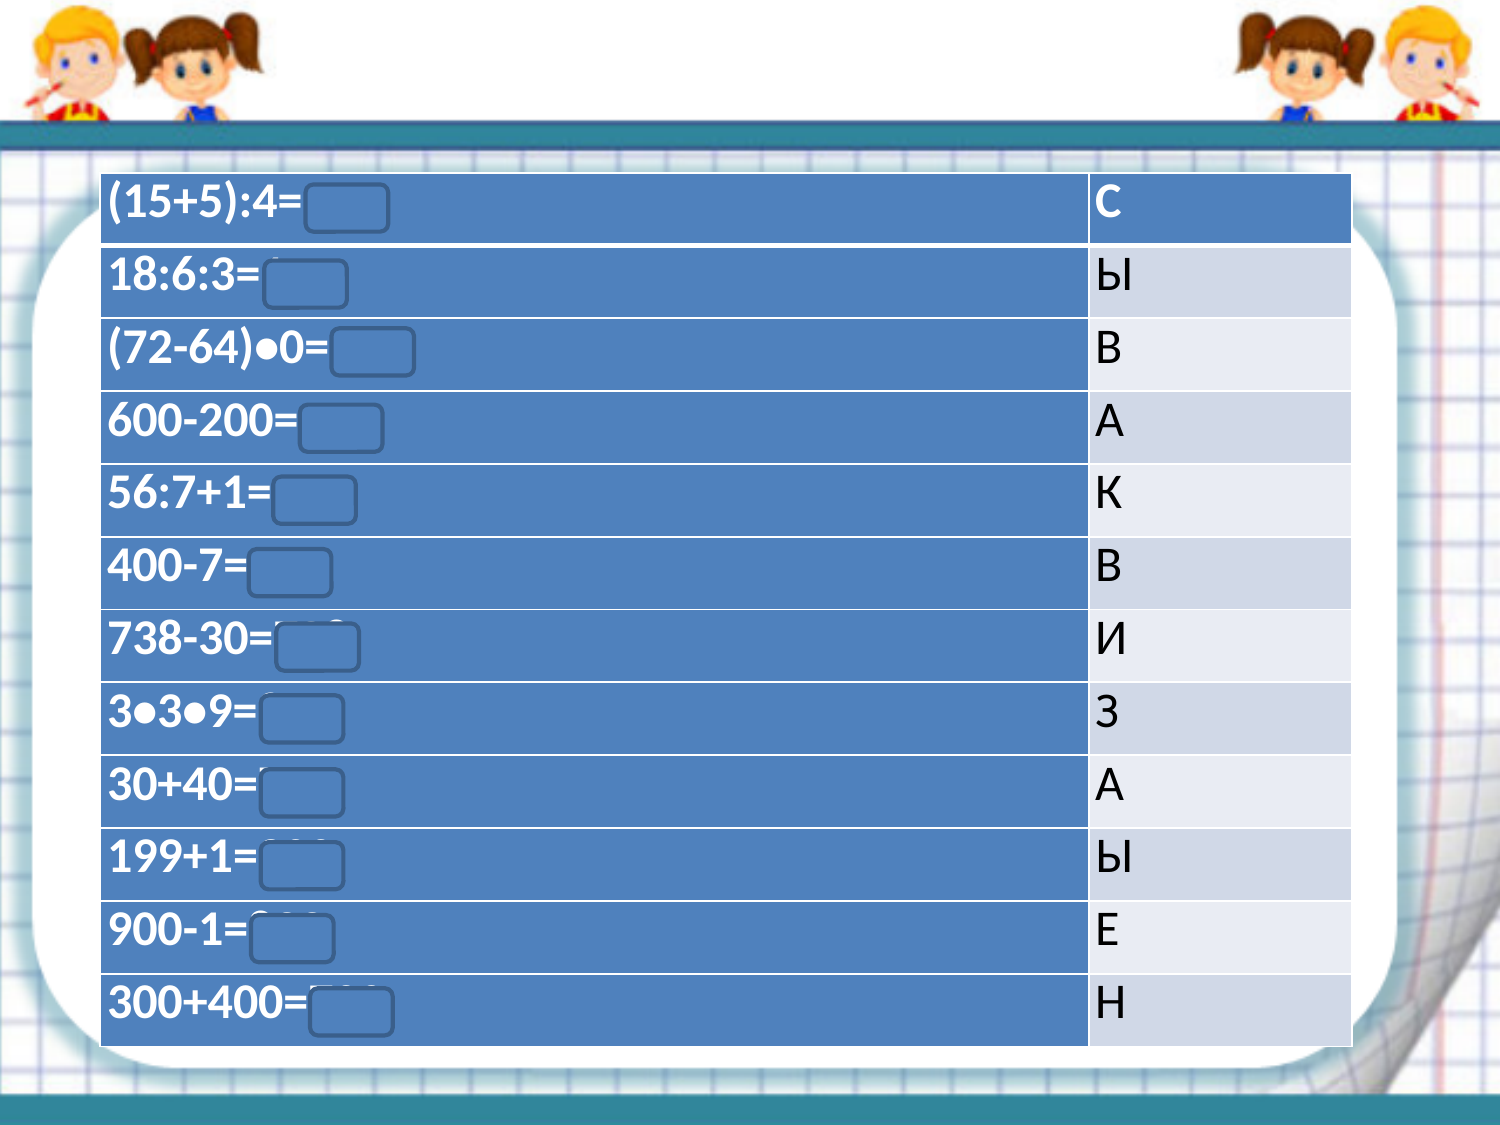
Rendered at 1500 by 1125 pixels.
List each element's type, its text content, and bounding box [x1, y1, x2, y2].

table_cell 738-30=708 [101, 610, 1088, 681]
text_box [303, 182, 391, 234]
table_cell 18:6:3=1 [101, 248, 1088, 317]
text_box [329, 326, 417, 378]
text_box [262, 258, 349, 310]
table_cell 199+1=200 [101, 829, 1088, 900]
picture [0, 0, 1500, 1125]
table_cell 300+400=700 [101, 975, 1088, 1046]
table_cell Ы [1090, 248, 1351, 317]
table_cell (72-64)•0=0 [101, 319, 1088, 390]
table_cell К [1090, 465, 1351, 536]
table_header С [1090, 174, 1351, 243]
text_box [258, 840, 346, 892]
table_cell В [1090, 319, 1351, 390]
table_cell 3•3•9=81 [101, 683, 1088, 754]
table_cell А [1090, 392, 1351, 463]
table_cell И [1090, 610, 1351, 681]
text_box [307, 986, 395, 1038]
table_cell В [1090, 538, 1351, 609]
table_cell Н [1090, 975, 1351, 1046]
table_cell Ы [1090, 829, 1351, 900]
text_box [297, 402, 385, 454]
table_cell 30+40=70 [101, 756, 1088, 827]
text_box [258, 767, 346, 819]
table_cell 900-1=899 [101, 902, 1088, 973]
text_box [274, 621, 362, 673]
text_box [271, 474, 358, 526]
table_cell З [1090, 683, 1351, 754]
text_box [258, 693, 346, 745]
text_box [248, 912, 336, 965]
text_box [246, 546, 334, 599]
table_cell А [1090, 756, 1351, 827]
table_cell 600-200=400 [101, 392, 1088, 463]
table_cell 56:7+1=9 [101, 465, 1088, 536]
table_header (15+5):4=5 [101, 174, 1088, 243]
table_cell Е [1090, 902, 1351, 973]
table_cell 400-7=393 [101, 538, 1088, 609]
